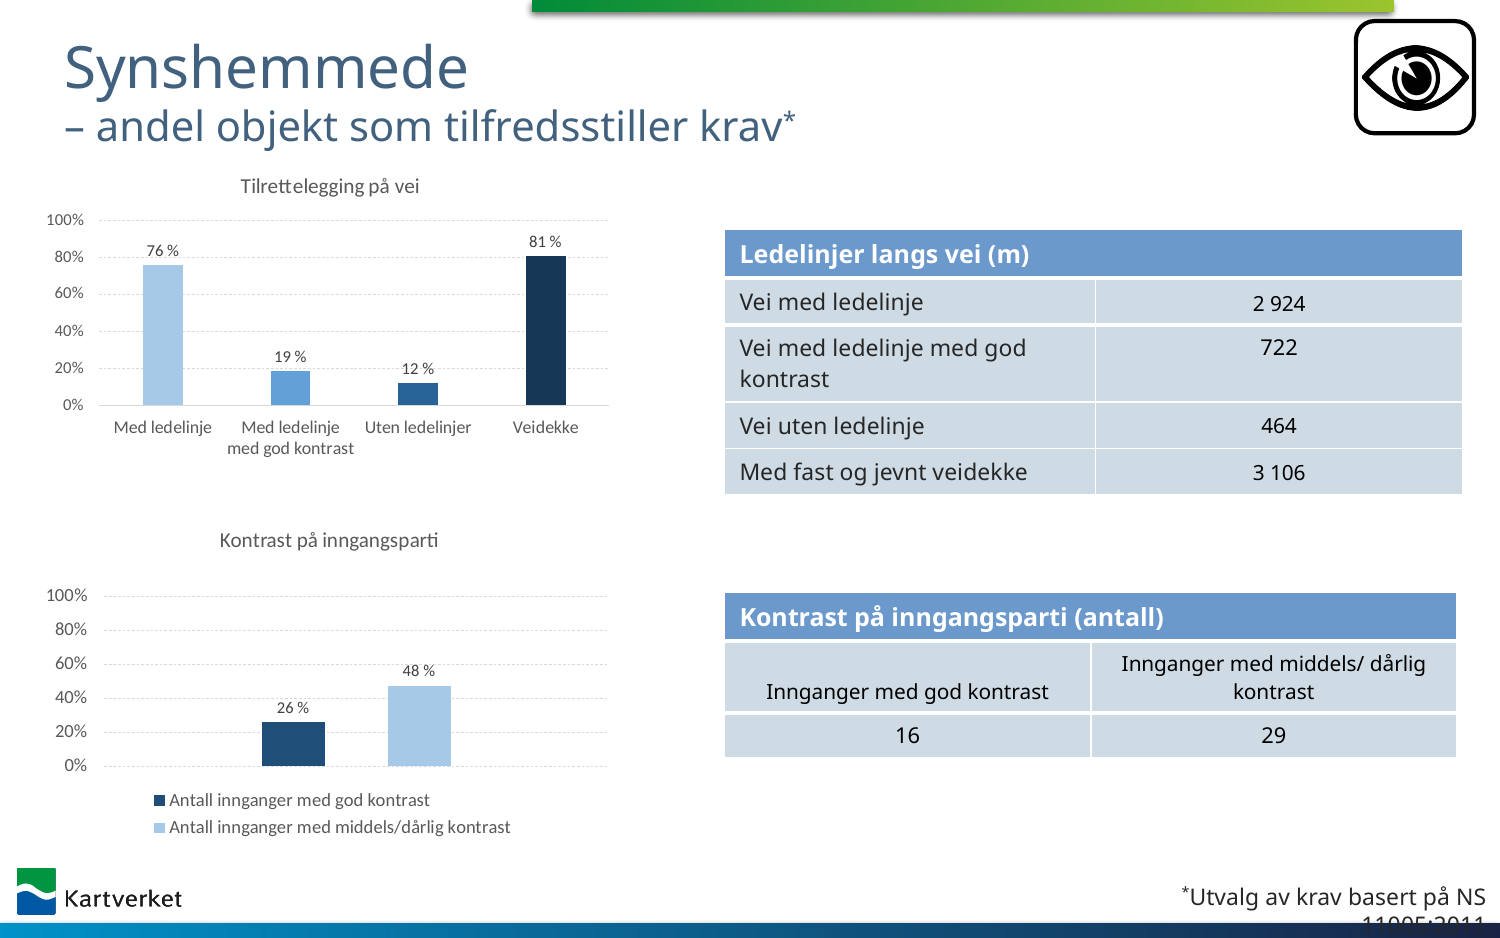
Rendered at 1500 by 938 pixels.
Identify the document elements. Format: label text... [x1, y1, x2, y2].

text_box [1355, 20, 1475, 134]
picture [41, 166, 619, 492]
table_cell 3 106 [1096, 449, 1462, 494]
picture [41, 520, 618, 846]
table_cell Vei med ledelinje med god kontrast [725, 327, 1095, 401]
table_cell 464 [1096, 403, 1462, 448]
table_cell 29 [1092, 715, 1456, 757]
table_header Ledelinjer langs vei (m) [725, 230, 1462, 276]
table_header Kontrast på inngangsparti (antall) [725, 593, 1456, 639]
table_cell Med fast og jevnt veidekke [725, 449, 1095, 494]
text_box Synshemmede – andel objekt som tilfredsstiller krav* [49, 24, 1431, 158]
table_cell Vei uten ledelinje [725, 403, 1095, 448]
table_cell 2 924 [1096, 280, 1462, 323]
text_box *Utvalg av krav basert på NS 11005:2011 [1068, 873, 1500, 938]
table_cell Innganger med middels/ dårlig kontrast [1092, 643, 1456, 711]
table_cell Innganger med god kontrast [725, 643, 1090, 711]
table_cell Vei med ledelinje [725, 280, 1095, 323]
table_cell 722 [1096, 327, 1462, 401]
table_cell 16 [725, 715, 1090, 757]
